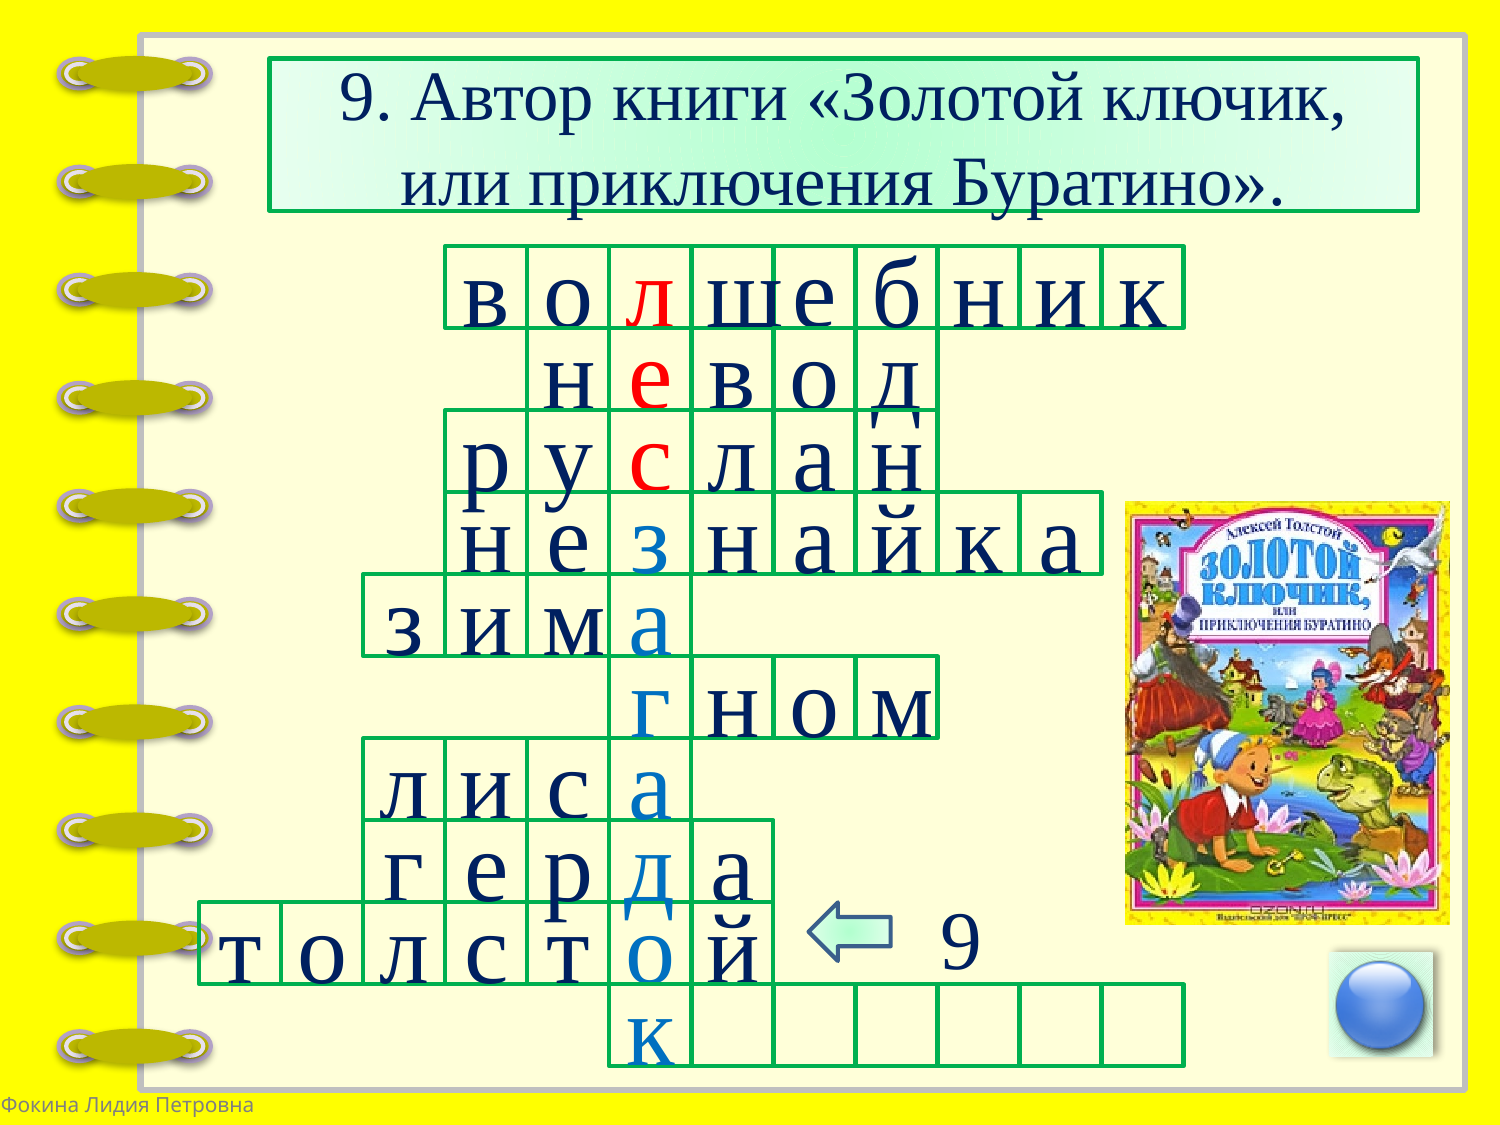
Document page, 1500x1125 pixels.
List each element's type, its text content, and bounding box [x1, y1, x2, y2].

text_box м [853, 654, 940, 740]
text_box и [1022, 244, 1104, 330]
text_box [940, 982, 1022, 1068]
text_box т [525, 904, 611, 986]
text_box з [611, 490, 689, 576]
text_box г [361, 818, 443, 900]
text_box 9. Автор книги «Золотой ключик, или приключения Буратино». [267, 56, 1420, 213]
text_box л [689, 408, 775, 494]
text_box л [361, 736, 447, 818]
text_box е [775, 244, 858, 326]
text_box й [858, 494, 935, 576]
text_box а [611, 740, 693, 822]
text_box н [689, 494, 775, 576]
text_box л [611, 244, 693, 326]
text_box м [525, 572, 611, 658]
text_box о [771, 326, 858, 408]
text_box е [443, 818, 525, 904]
text_box о [279, 900, 361, 986]
text_box к [607, 982, 689, 1068]
text_box р [443, 408, 525, 494]
text_box т [197, 900, 279, 986]
text_box е [525, 494, 611, 572]
text_box о [529, 244, 611, 326]
text_box д [611, 822, 689, 904]
text_box с [447, 904, 525, 986]
text_box а [1022, 490, 1104, 576]
text_box к [935, 490, 1022, 576]
text_box к [1104, 244, 1186, 330]
text_box л [361, 900, 447, 986]
text_box в [443, 244, 529, 330]
text_box ш [693, 244, 775, 330]
text_box а [775, 494, 858, 576]
text_box с [529, 736, 611, 818]
text_box в [693, 330, 771, 408]
text_box н [525, 326, 607, 408]
picture [1328, 951, 1434, 1057]
text_box и [443, 572, 525, 658]
text_box а [689, 818, 775, 900]
text_box о [771, 654, 853, 740]
text_box [689, 982, 775, 1068]
text_box з [361, 572, 443, 658]
text_box а [775, 408, 858, 494]
text_box й [689, 900, 775, 982]
text_box о [611, 904, 689, 982]
text_box б [858, 244, 935, 330]
picture [1124, 501, 1450, 926]
text_box д [858, 330, 940, 408]
text_box н [858, 408, 940, 494]
text_box н [935, 244, 1022, 330]
text_box [1022, 982, 1099, 1068]
text_box а [611, 576, 693, 658]
text_box с [611, 408, 689, 490]
text_box 9 [925, 878, 985, 994]
text_box [1099, 982, 1186, 1068]
text_box [858, 982, 940, 1068]
text_box г [607, 658, 689, 740]
text_box н [689, 654, 771, 740]
text_box н [443, 494, 525, 572]
text_box р [525, 818, 611, 904]
text_box и [447, 736, 529, 818]
text_box у [525, 408, 611, 494]
text_box е [607, 326, 693, 408]
text_box [775, 982, 858, 1068]
text_box [806, 900, 893, 963]
